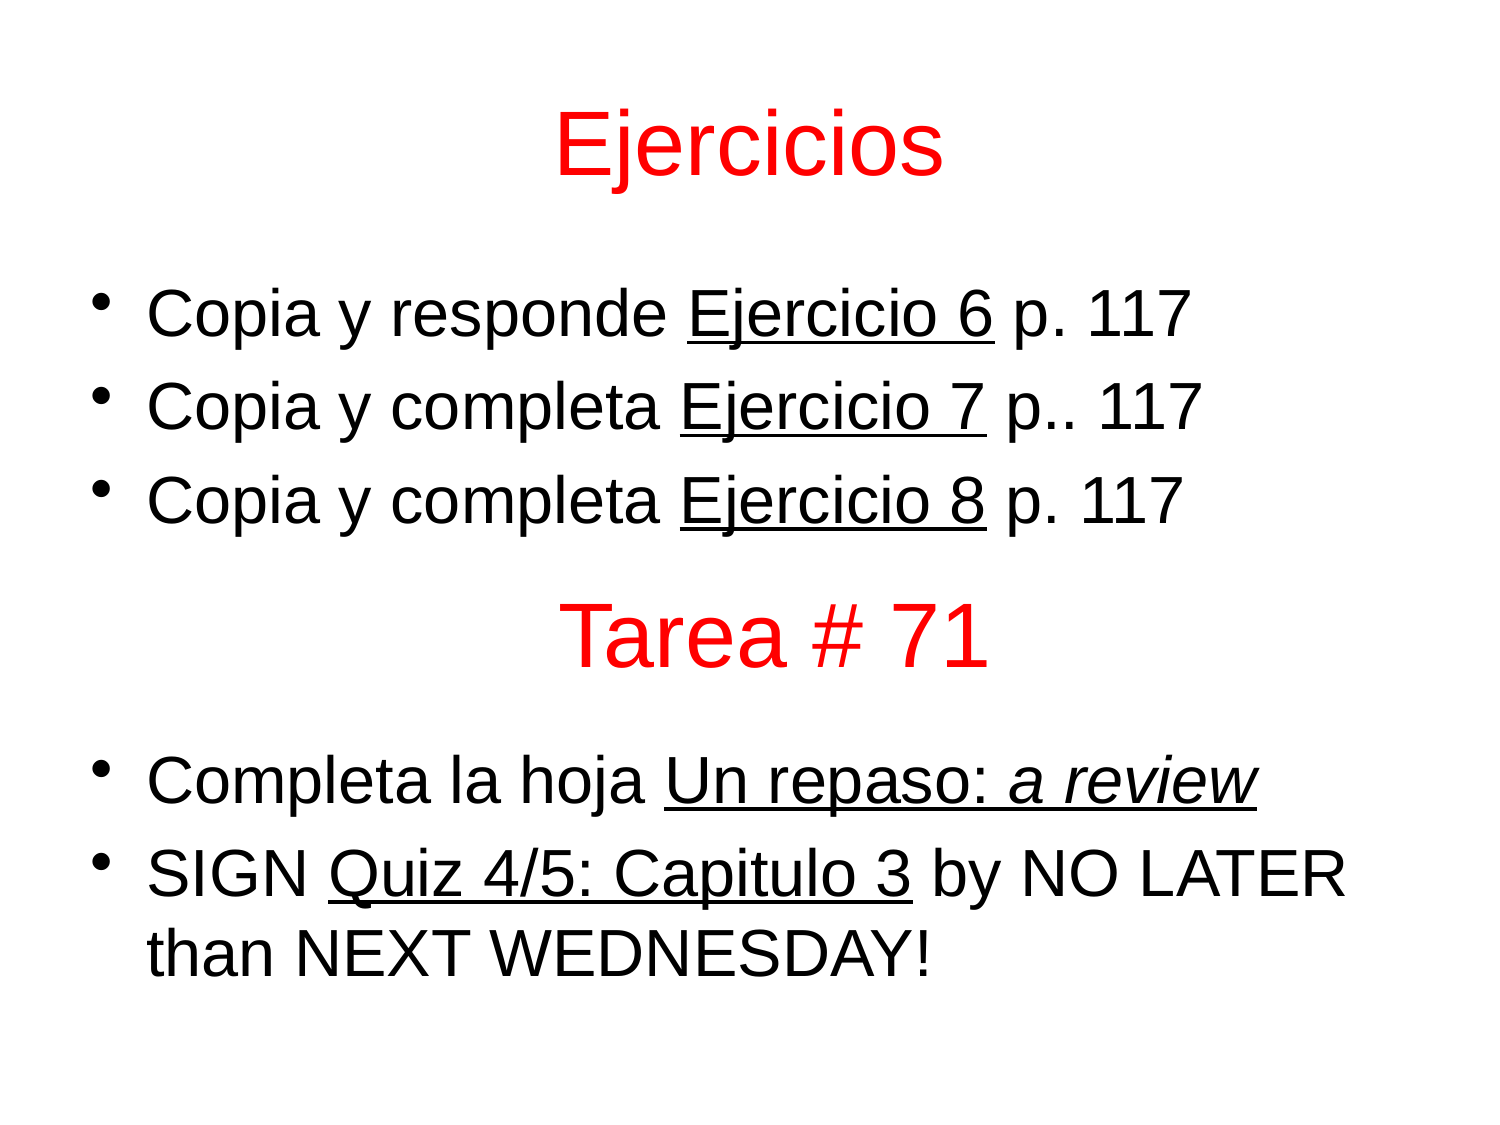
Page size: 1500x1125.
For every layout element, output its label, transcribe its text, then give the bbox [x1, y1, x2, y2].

text_box Tarea # 71 [99, 537, 1450, 725]
title Ejercicios [75, 45, 1425, 233]
list Copia y responde Ejercicio 6 p. 117 Copia y completa Ejercicio 7 p.. 117 Copia y completa Ejercicio 8 p. 117 Completa la hoja Un repaso: a review SIGN Quiz 4/5: Capitulo 3 by NO LATER than NEXT WEDNESDAY! [75, 262, 1425, 1005]
